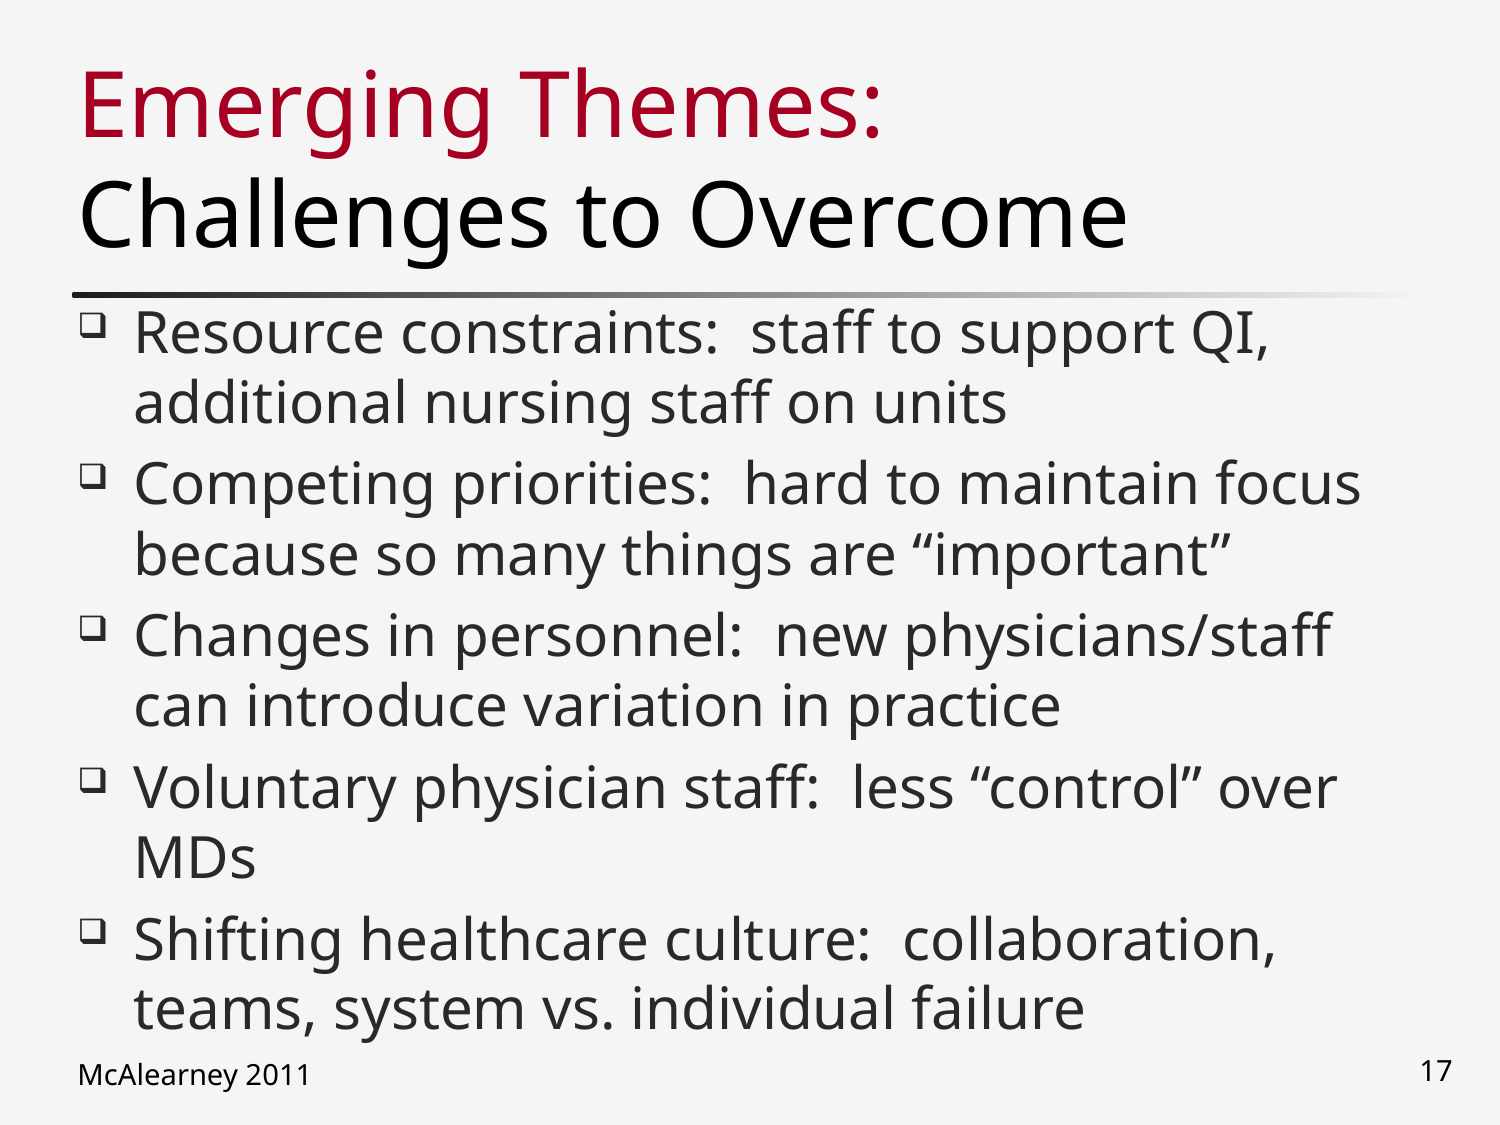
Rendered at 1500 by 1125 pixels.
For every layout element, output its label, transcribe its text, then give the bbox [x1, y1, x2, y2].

footer McAlearney 2011 [62, 1023, 1076, 1100]
list Resource constraints: staff to support QI, additional nursing staff on units Competing priorities: hard to maintain focus because so many things are “important” Changes in personnel: new physicians/staff can introduce variation in practice Voluntary physician staff: less “control” over MDs Shifting healthcare culture: collaboration, teams, system vs. individual failure [62, 287, 1438, 1001]
title Emerging Themes: Challenges to Overcome [62, 24, 1342, 287]
slide_number 17 [1154, 1023, 1468, 1100]
